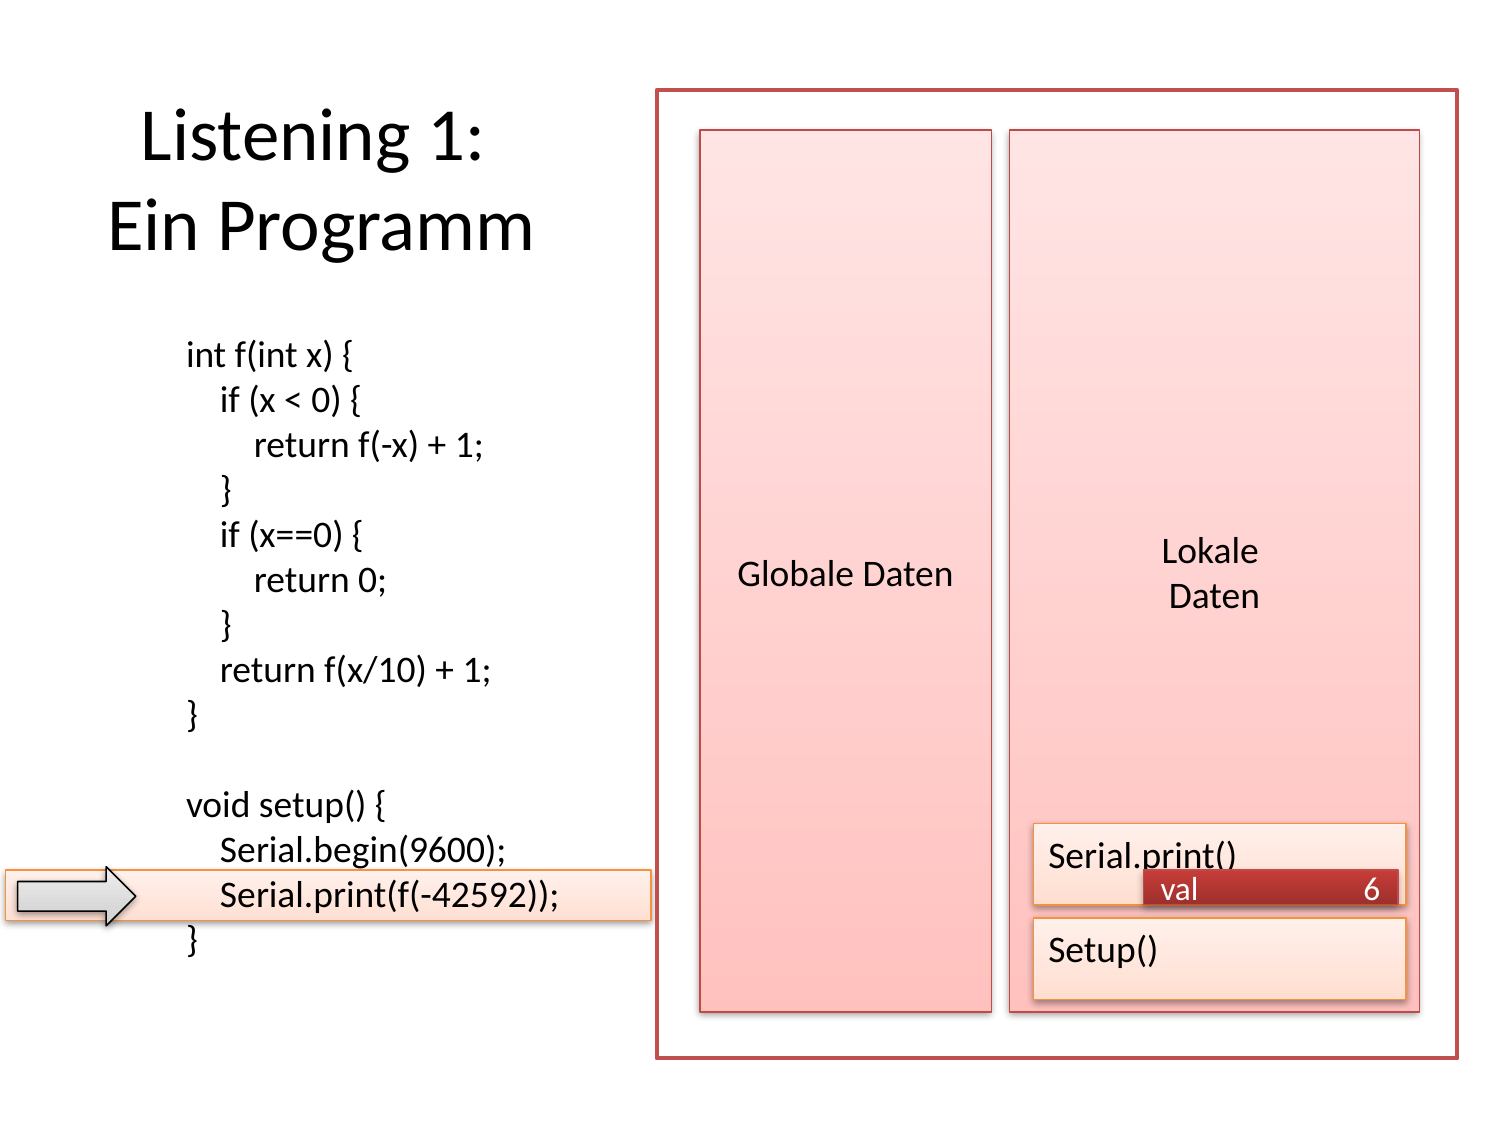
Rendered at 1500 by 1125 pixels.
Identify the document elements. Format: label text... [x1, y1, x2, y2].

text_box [656, 89, 1458, 1059]
text_box int f(int x) { if (x < 0) { return f(-x) + 1; } if (x==0) { return 0; } return f(x/10) + 1; } void setup() { Serial.begin(9600); Serial.print(f(-42592)); } [171, 322, 650, 865]
text_box Listening 1: Ein Programm [0, 78, 644, 273]
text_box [5, 866, 650, 927]
text_box int f(int x) { if (x < 0) { return f(-x) + 1; } if (x==0) { return 0; } return f(x/10) + 1; } void setup() { Serial.begin(9600); Serial.print(f(-42592)); } [171, 933, 650, 968]
